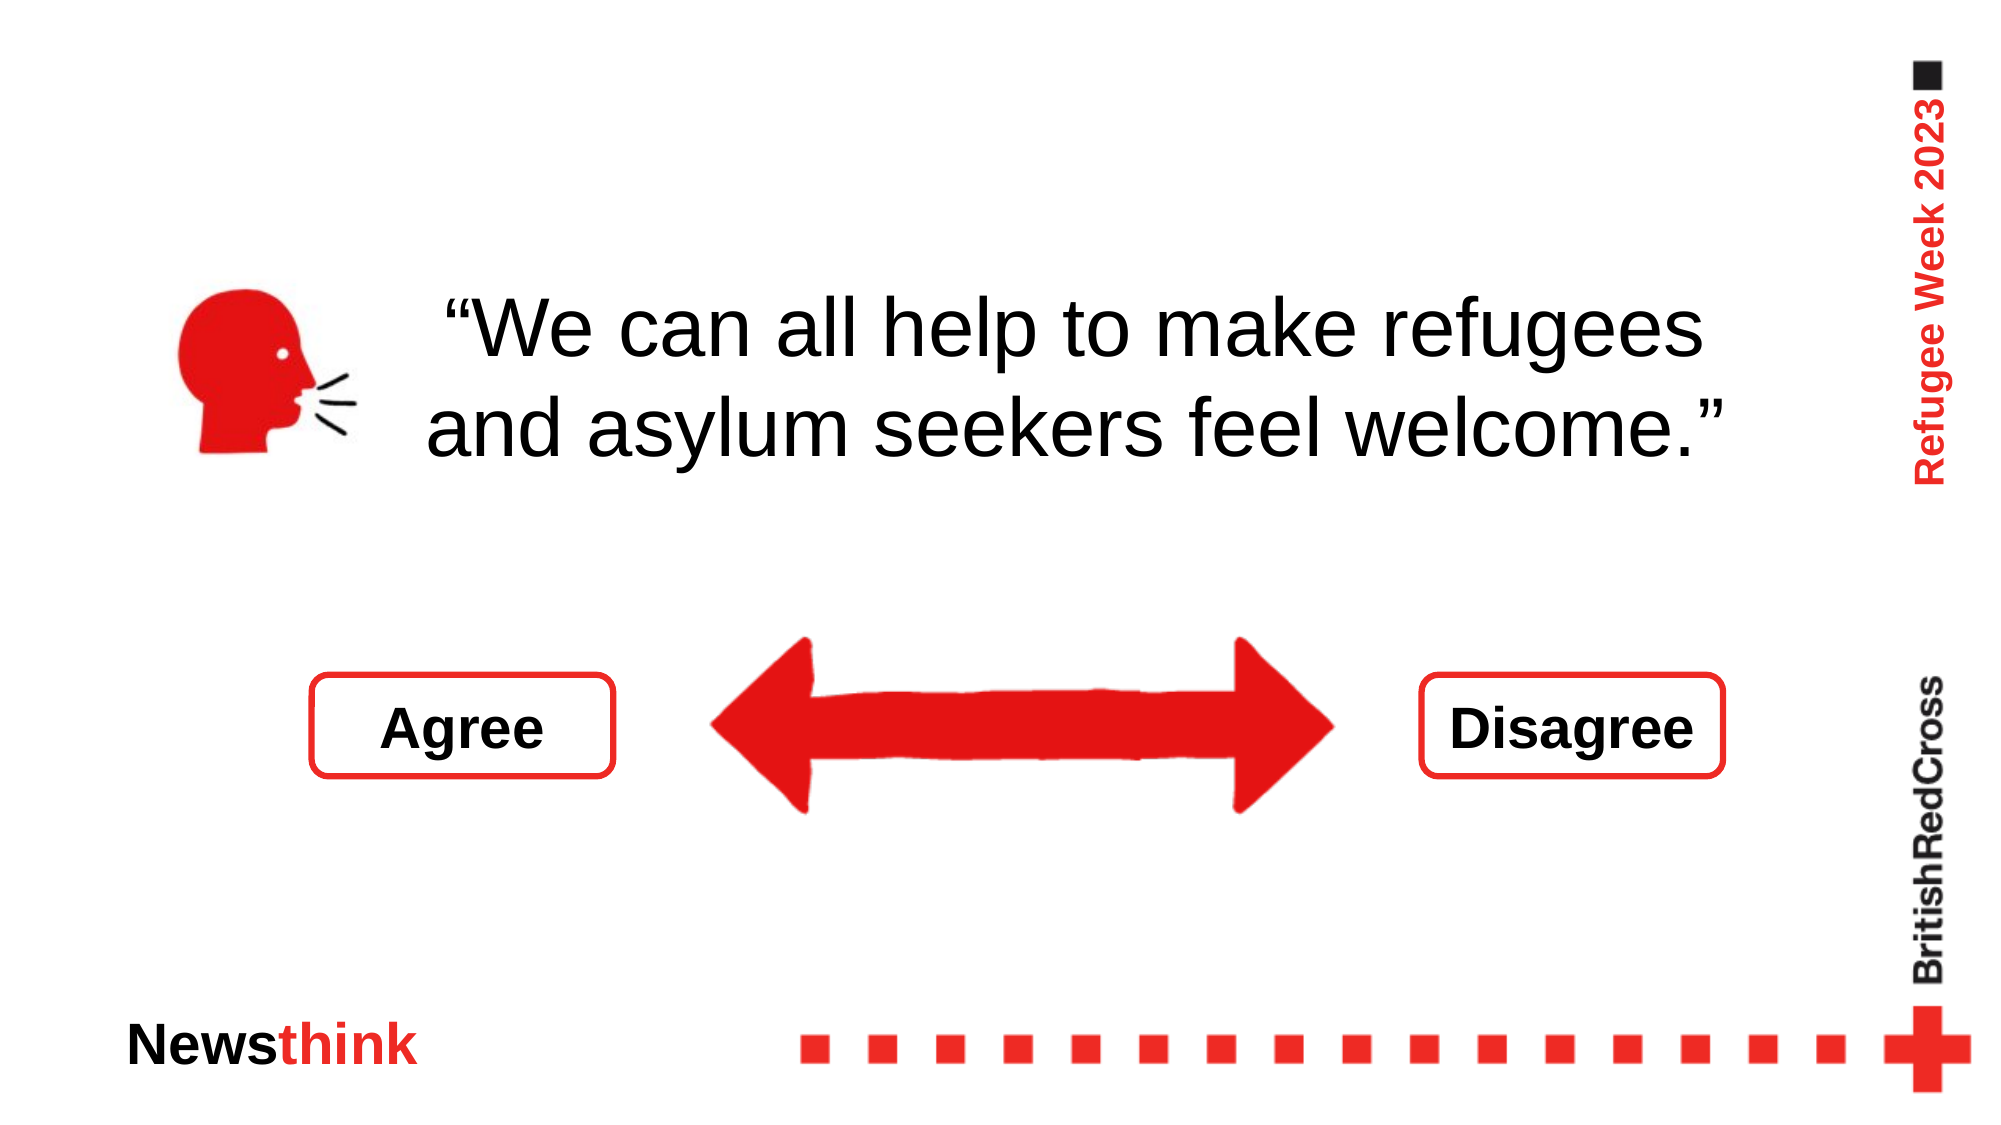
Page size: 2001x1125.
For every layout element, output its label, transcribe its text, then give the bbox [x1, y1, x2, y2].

picture [616, 20, 1998, 1122]
picture [145, 255, 384, 494]
text_box Newsthink [111, 998, 434, 1084]
text_box Agree [310, 673, 615, 778]
text_box “We can all help to make refugees and asylum seekers feel welcome.” [395, 265, 1755, 481]
text_box Refugee Week 2023 [1894, 83, 1960, 503]
text_box Disagree [1422, 673, 1725, 778]
